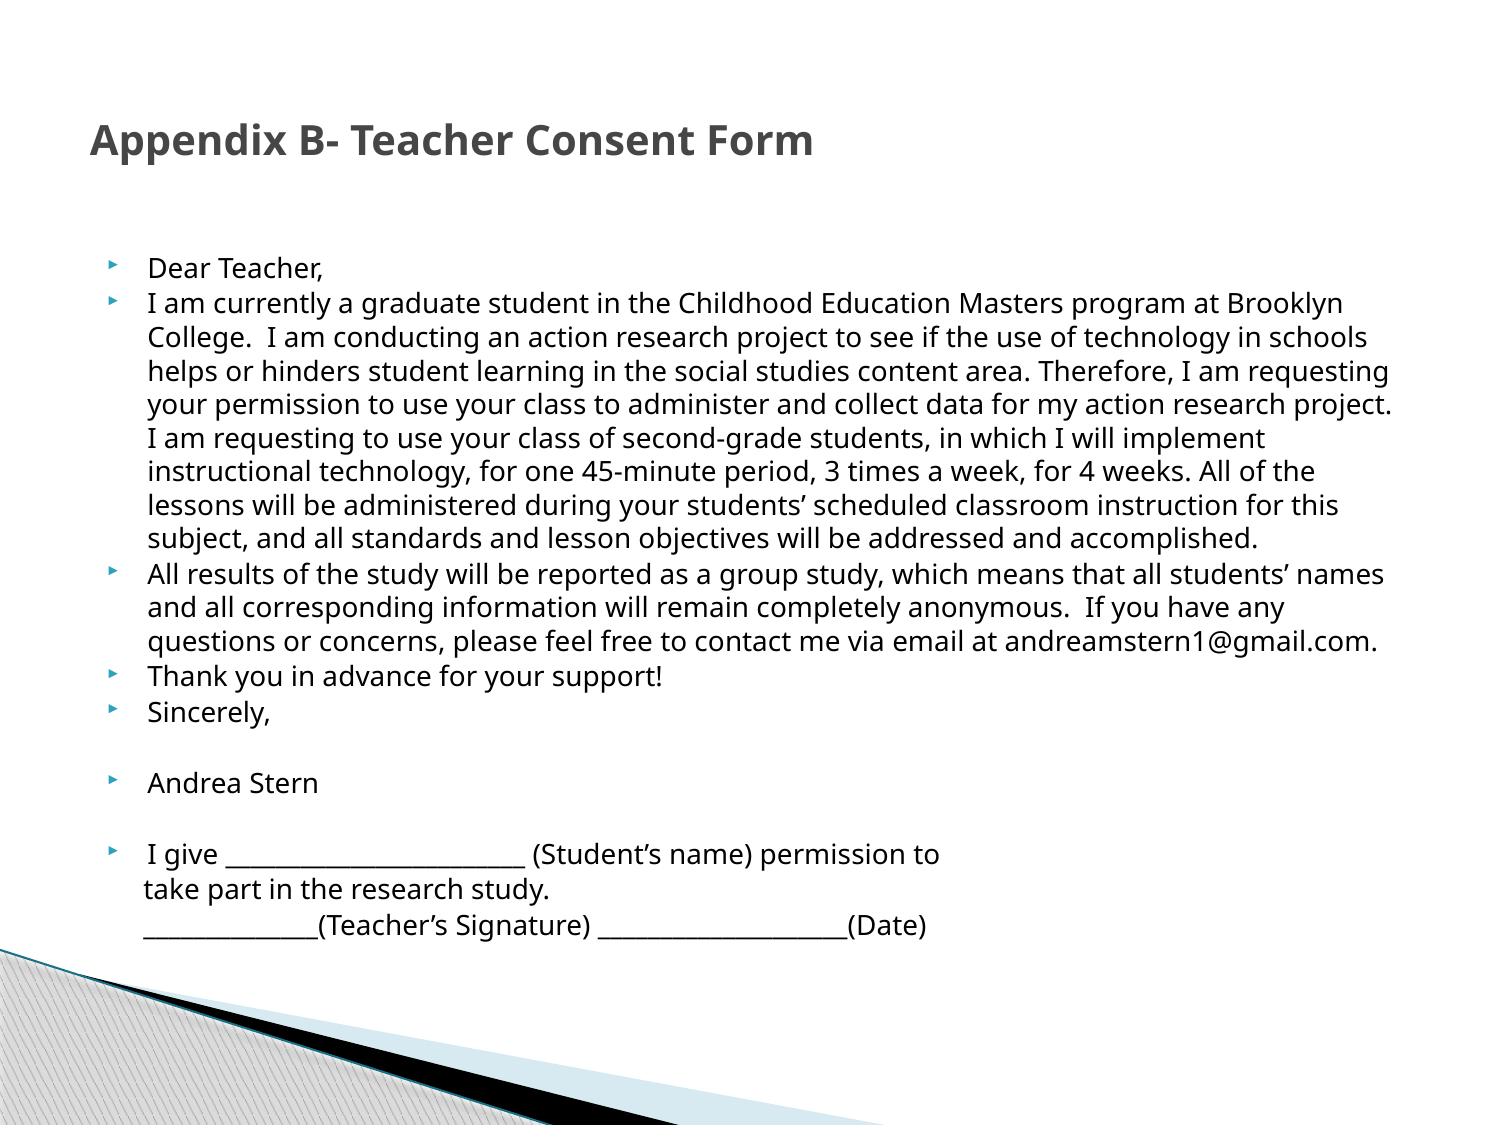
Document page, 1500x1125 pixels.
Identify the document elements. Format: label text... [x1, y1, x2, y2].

list Dear Teacher, I am currently a graduate student in the Childhood Education Masters program at Brooklyn College. I am conducting an action research project to see if the use of technology in schools helps or hinders student learning in the social studies content area. Therefore, I am requesting your permission to use your class to administer and collect data for my action research project. I am requesting to use your class of second-grade students, in which I will implement instructional technology, for one 45-minute period, 3 times a week, for 4 weeks. All of the lessons will be administered during your students’ scheduled classroom instruction for this subject, and all standards and lesson objectives will be addressed and accomplished. All results of the study will be reported as a group study, which means that all students’ names and all corresponding information will remain completely anonymous. If you have any questions or concerns, please feel free to contact me via email at andreamstern1@gmail.com. Thank you in advance for your support! Sincerely, Andrea Stern I give ________________________ (Student’s name) permission to take part in the research study. ______________(Teacher’s Signature) ____________________(Date) [75, 243, 1425, 975]
title Appendix B- Teacher Consent Form [75, 45, 1425, 233]
